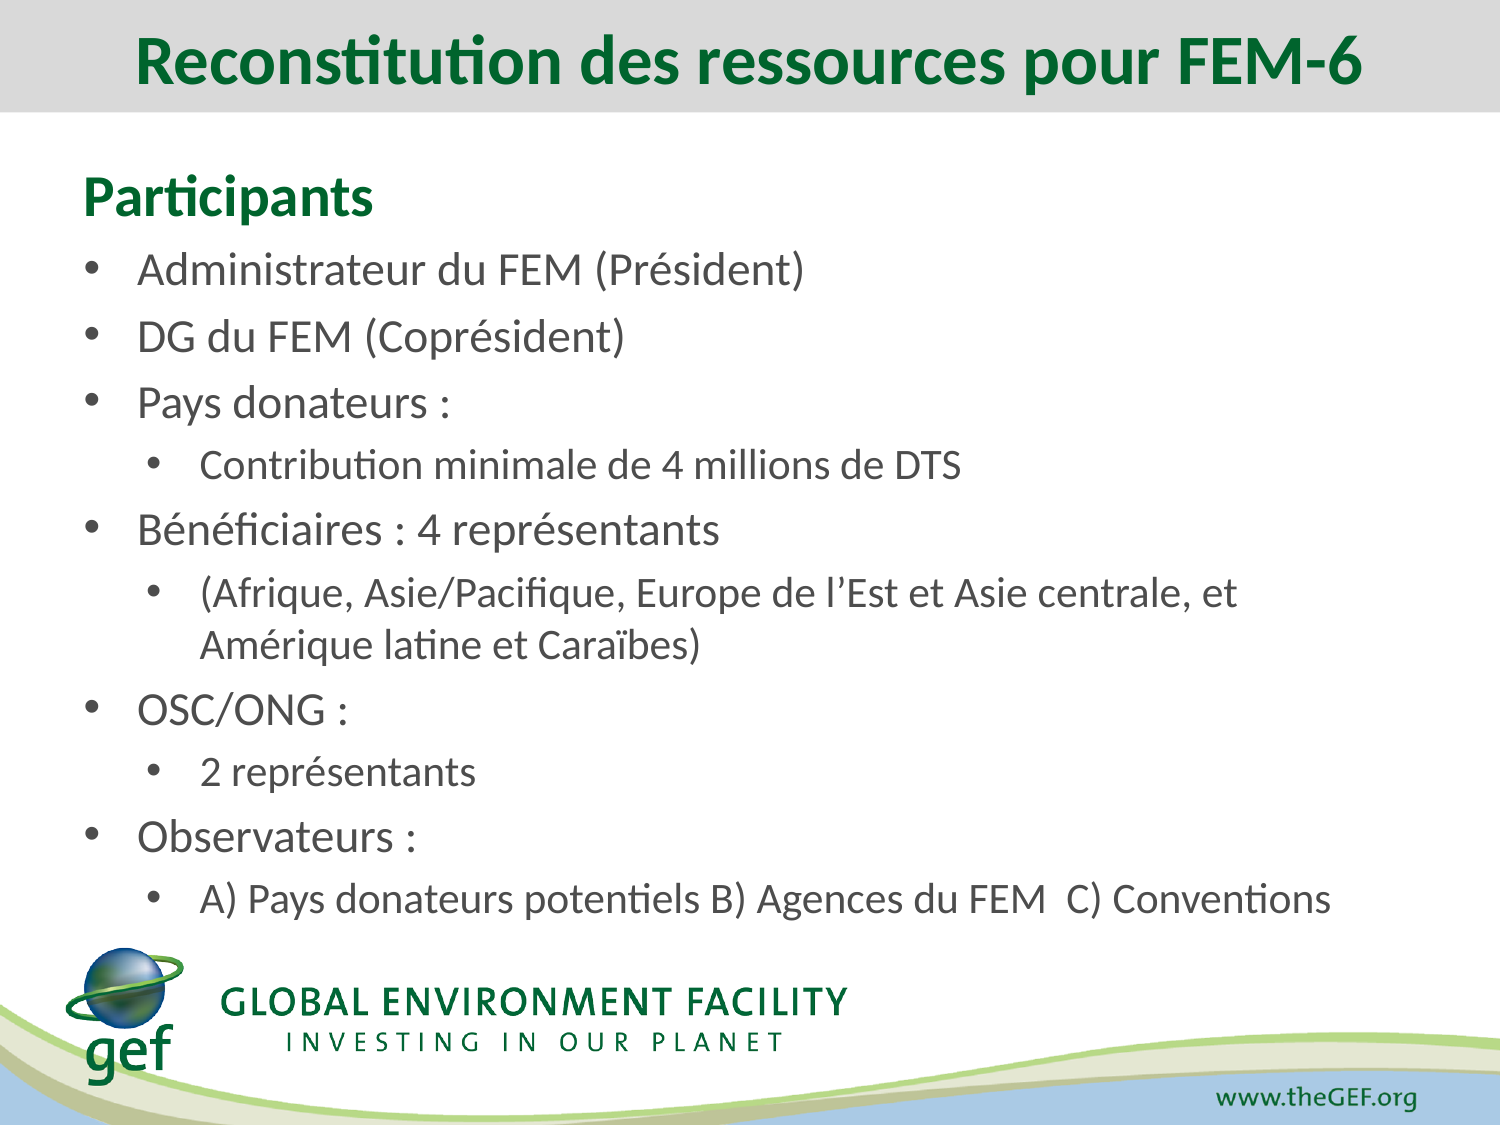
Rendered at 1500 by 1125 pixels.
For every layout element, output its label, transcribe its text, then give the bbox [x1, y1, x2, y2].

picture [0, 920, 1500, 1125]
text_box Reconstitution des ressources pour FEM-6 [0, 0, 1500, 113]
list Participants Administrateur du FEM (Président) DG du FEM (Coprésident) Pays donateurs : Contribution minimale de 4 millions de DTS Bénéficiaires : 4 représentants (Afrique, Asie/Pacifique, Europe de l’Est et Asie centrale, et Amérique latine et Caraïbes) OSC/ONG : 2 représentants Observateurs : A) Pays donateurs potentiels B) Agences du FEM C) Conventions [68, 149, 1432, 938]
